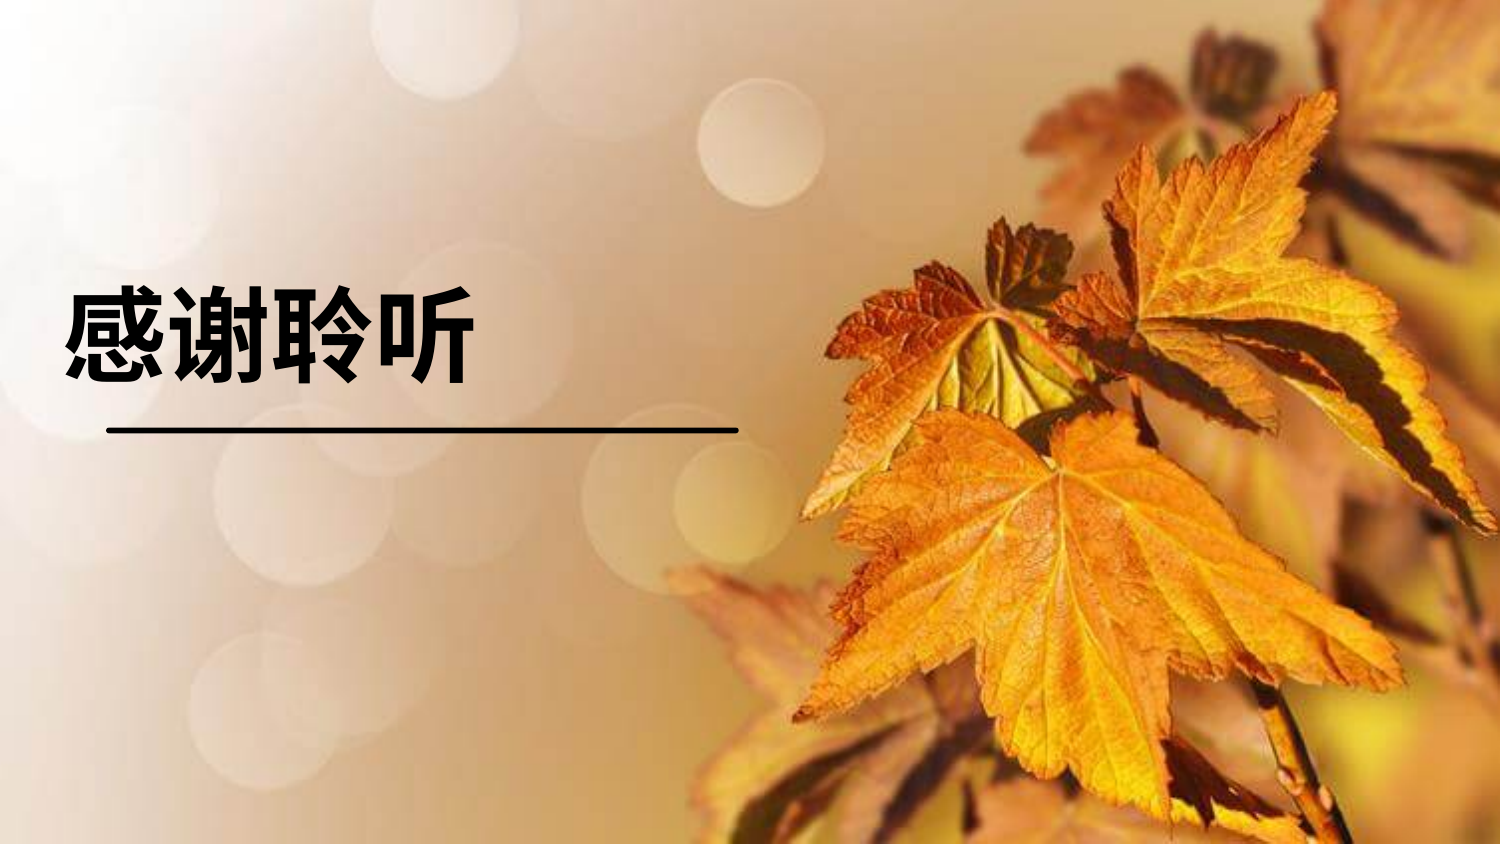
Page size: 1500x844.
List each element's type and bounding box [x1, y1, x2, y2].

picture [0, 0, 1500, 844]
text_box [47, 263, 825, 434]
